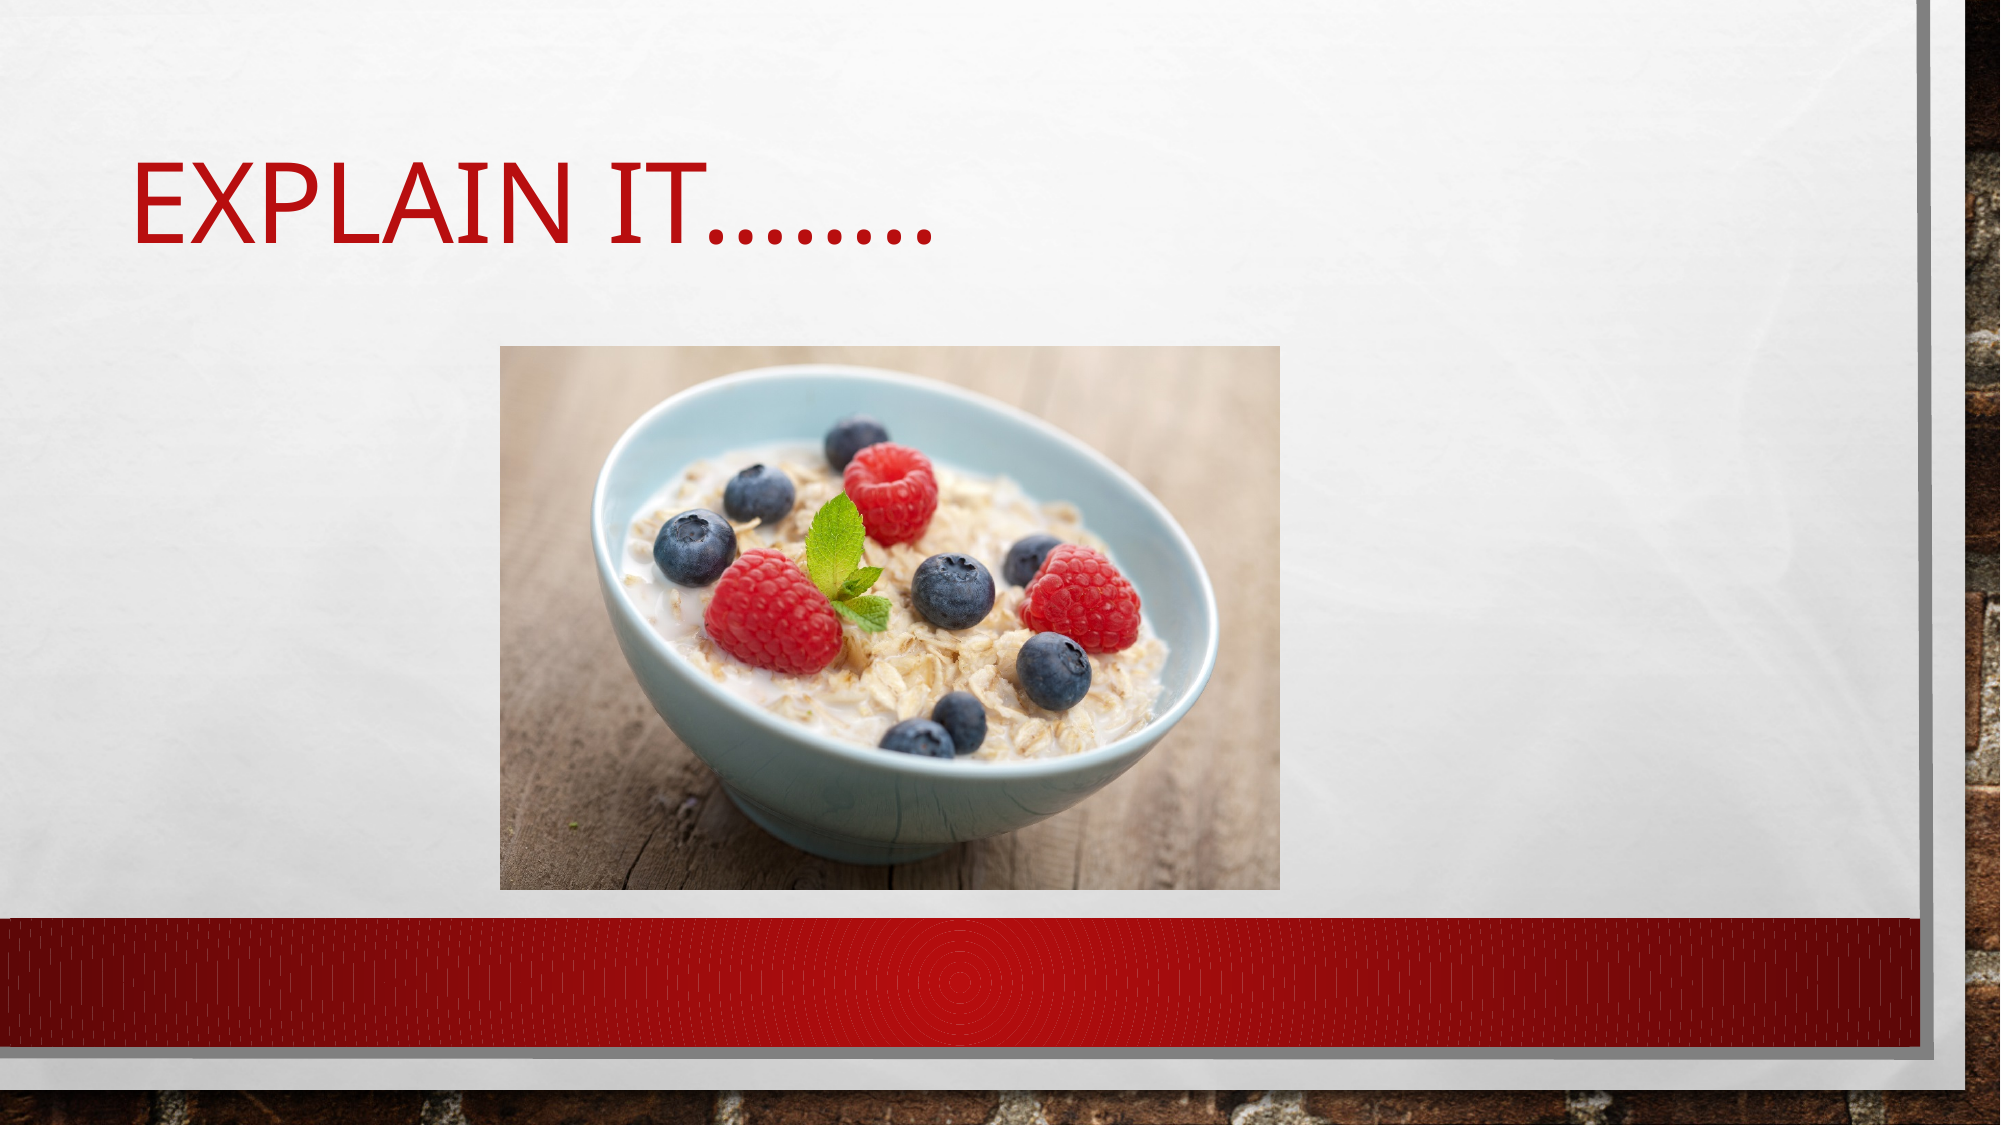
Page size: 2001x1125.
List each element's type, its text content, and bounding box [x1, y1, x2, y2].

title Explain IT…….. [112, 112, 1818, 302]
picture [0, 0, 2000, 1125]
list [500, 345, 1280, 890]
